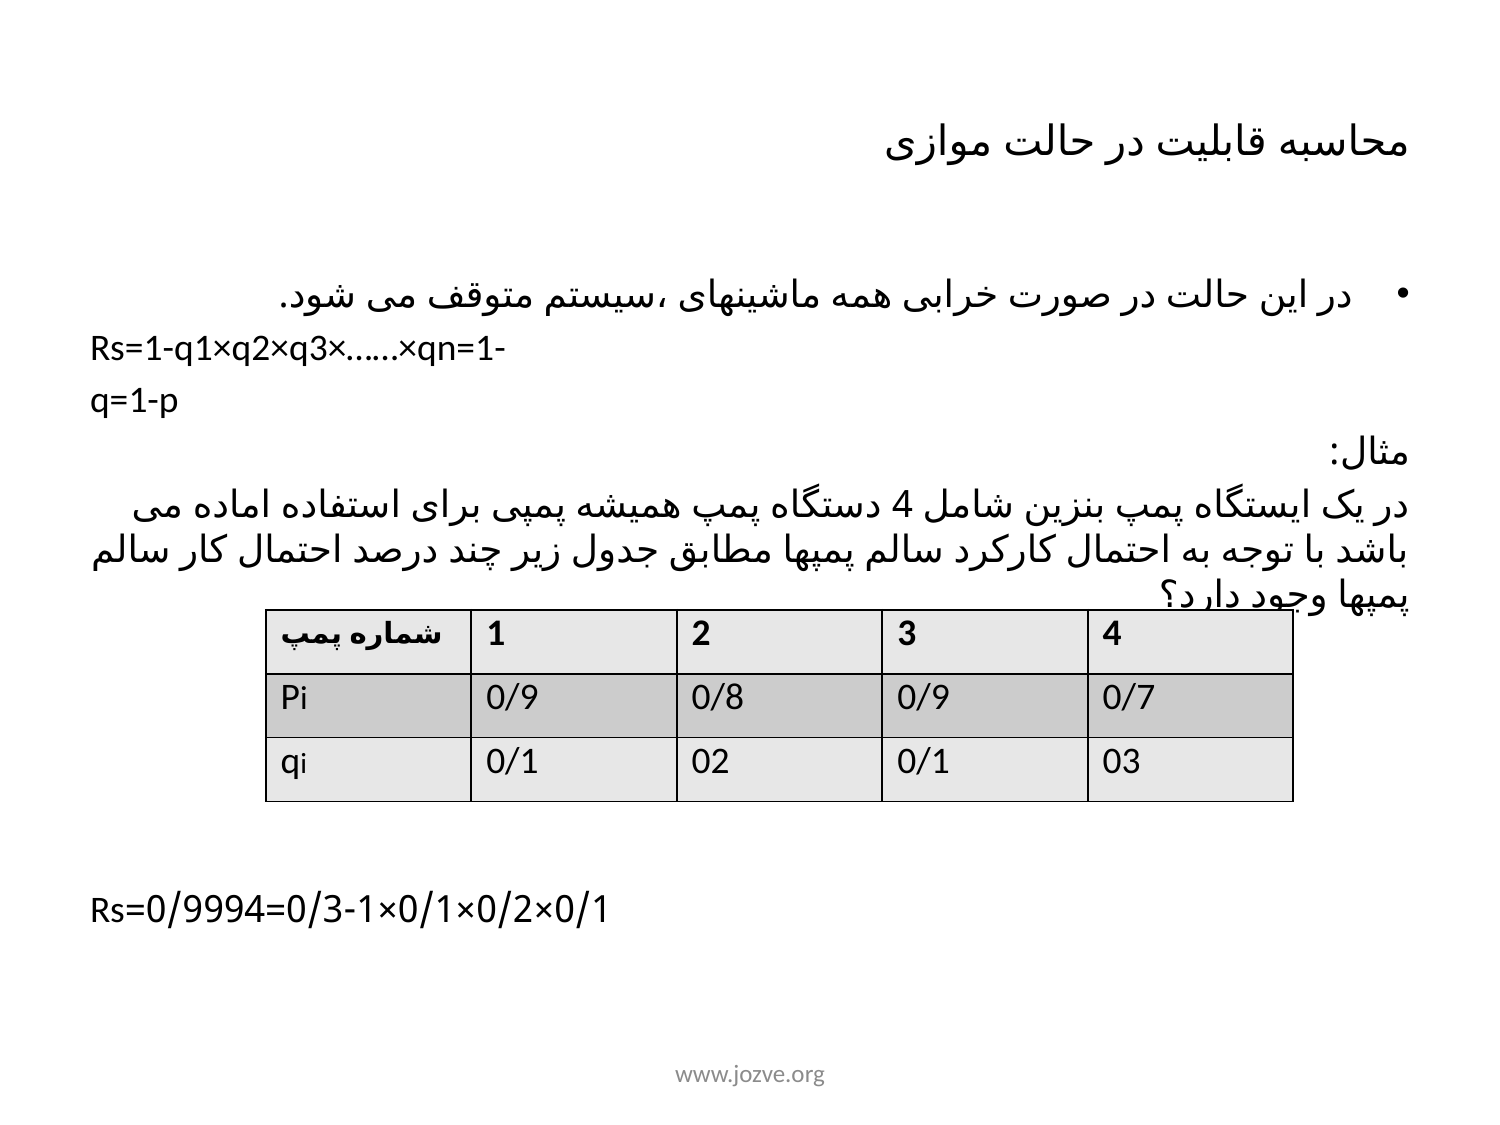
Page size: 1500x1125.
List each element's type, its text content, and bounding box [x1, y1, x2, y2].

table_cell Pi [267, 675, 470, 737]
table_cell 02 [678, 738, 881, 801]
table_header 4 [1089, 611, 1292, 673]
table_cell 03 [1089, 738, 1292, 801]
table_header 3 [883, 611, 1087, 673]
table_cell 0/9 [883, 675, 1087, 737]
title محاسبه قابلیت در حالت موازی [75, 45, 1425, 233]
table_cell 0/1 [883, 738, 1087, 801]
table_cell 0/1 [472, 738, 676, 801]
table_cell 0/8 [678, 675, 881, 737]
table_cell 0/7 [1089, 675, 1292, 737]
table_cell qi [267, 738, 470, 801]
footer www.jozve.org [512, 1042, 988, 1103]
table_header شماره پمپ [267, 611, 470, 673]
table_cell 0/9 [472, 675, 676, 737]
table_header 1 [472, 611, 676, 673]
table_header 2 [678, 611, 881, 673]
